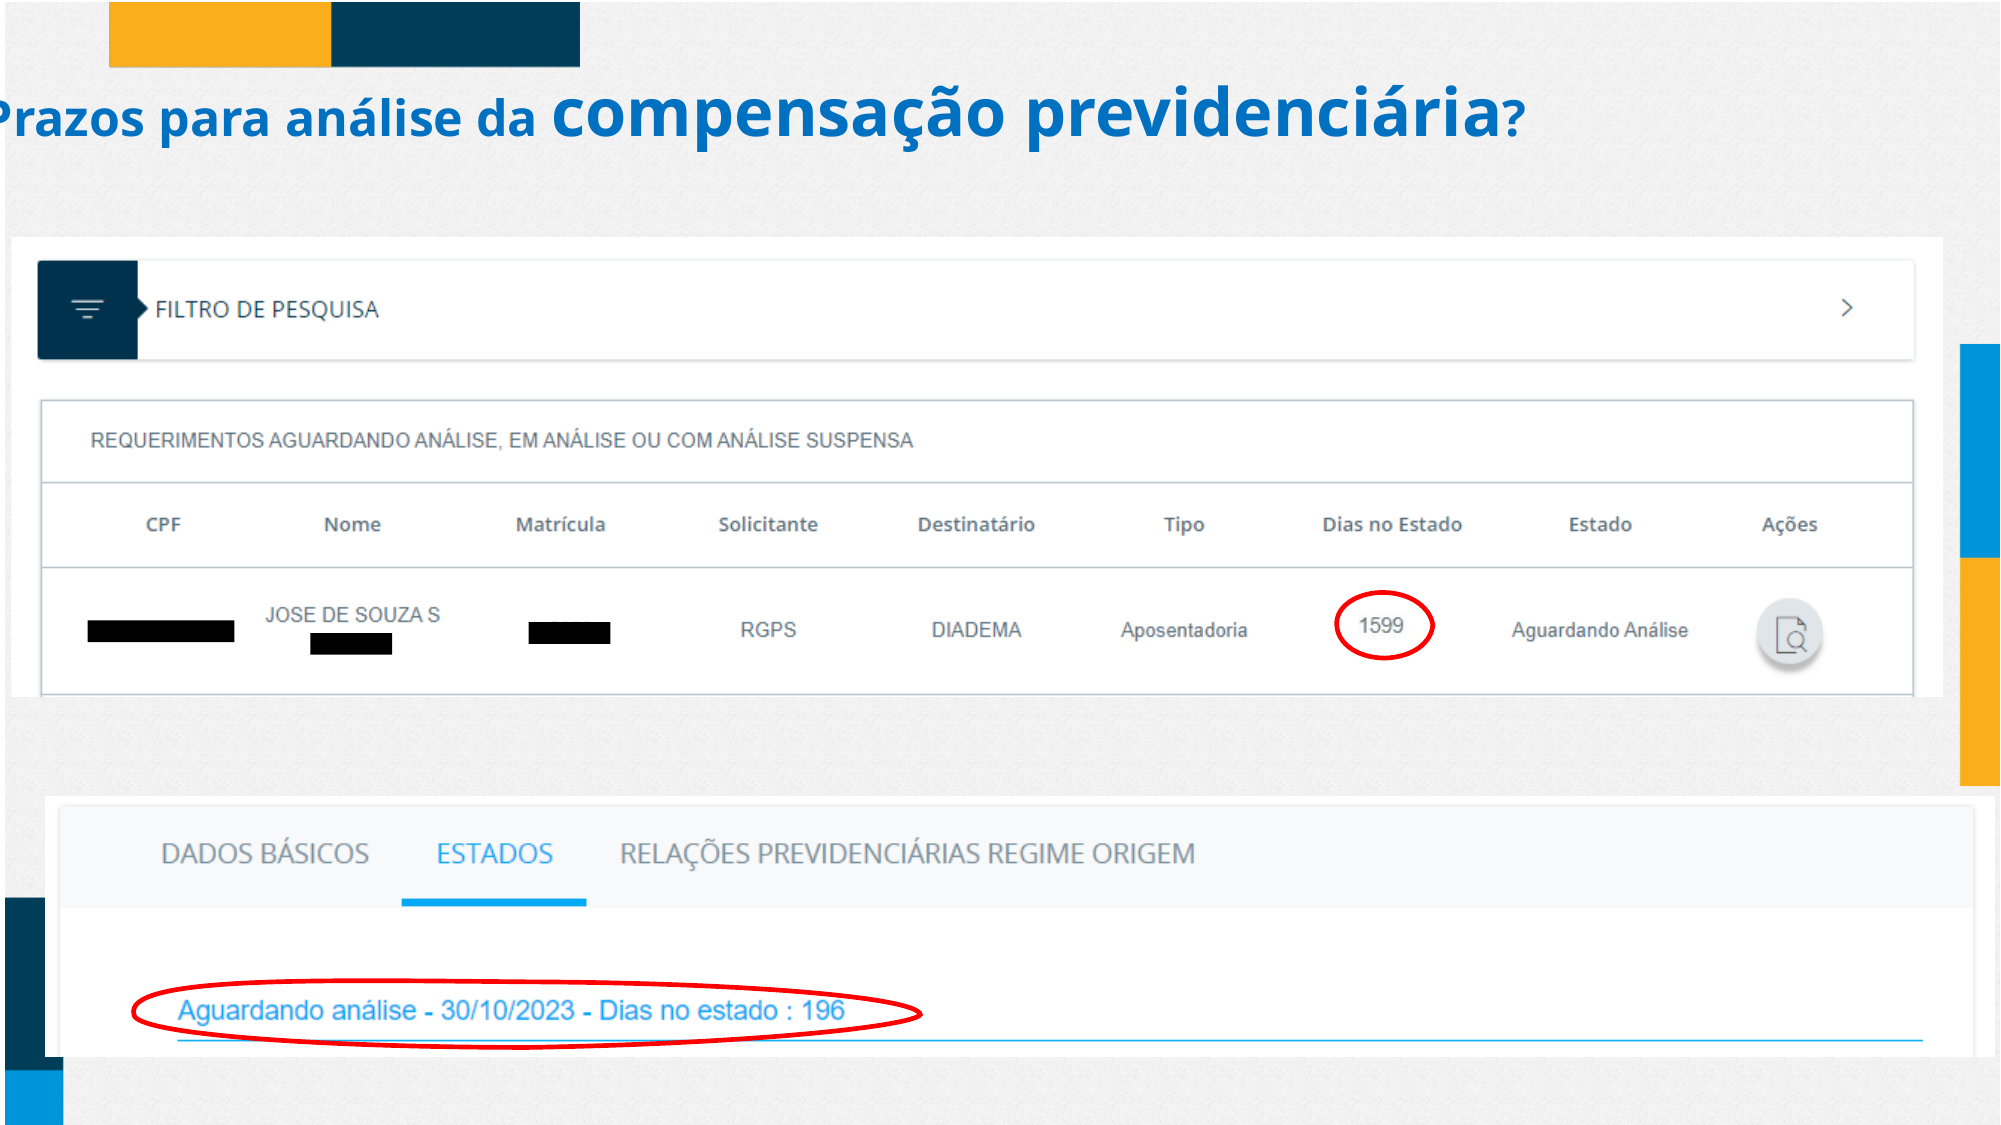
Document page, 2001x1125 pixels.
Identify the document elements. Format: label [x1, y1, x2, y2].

picture [4, 0, 2000, 1125]
text_box [0, 62, 4, 157]
